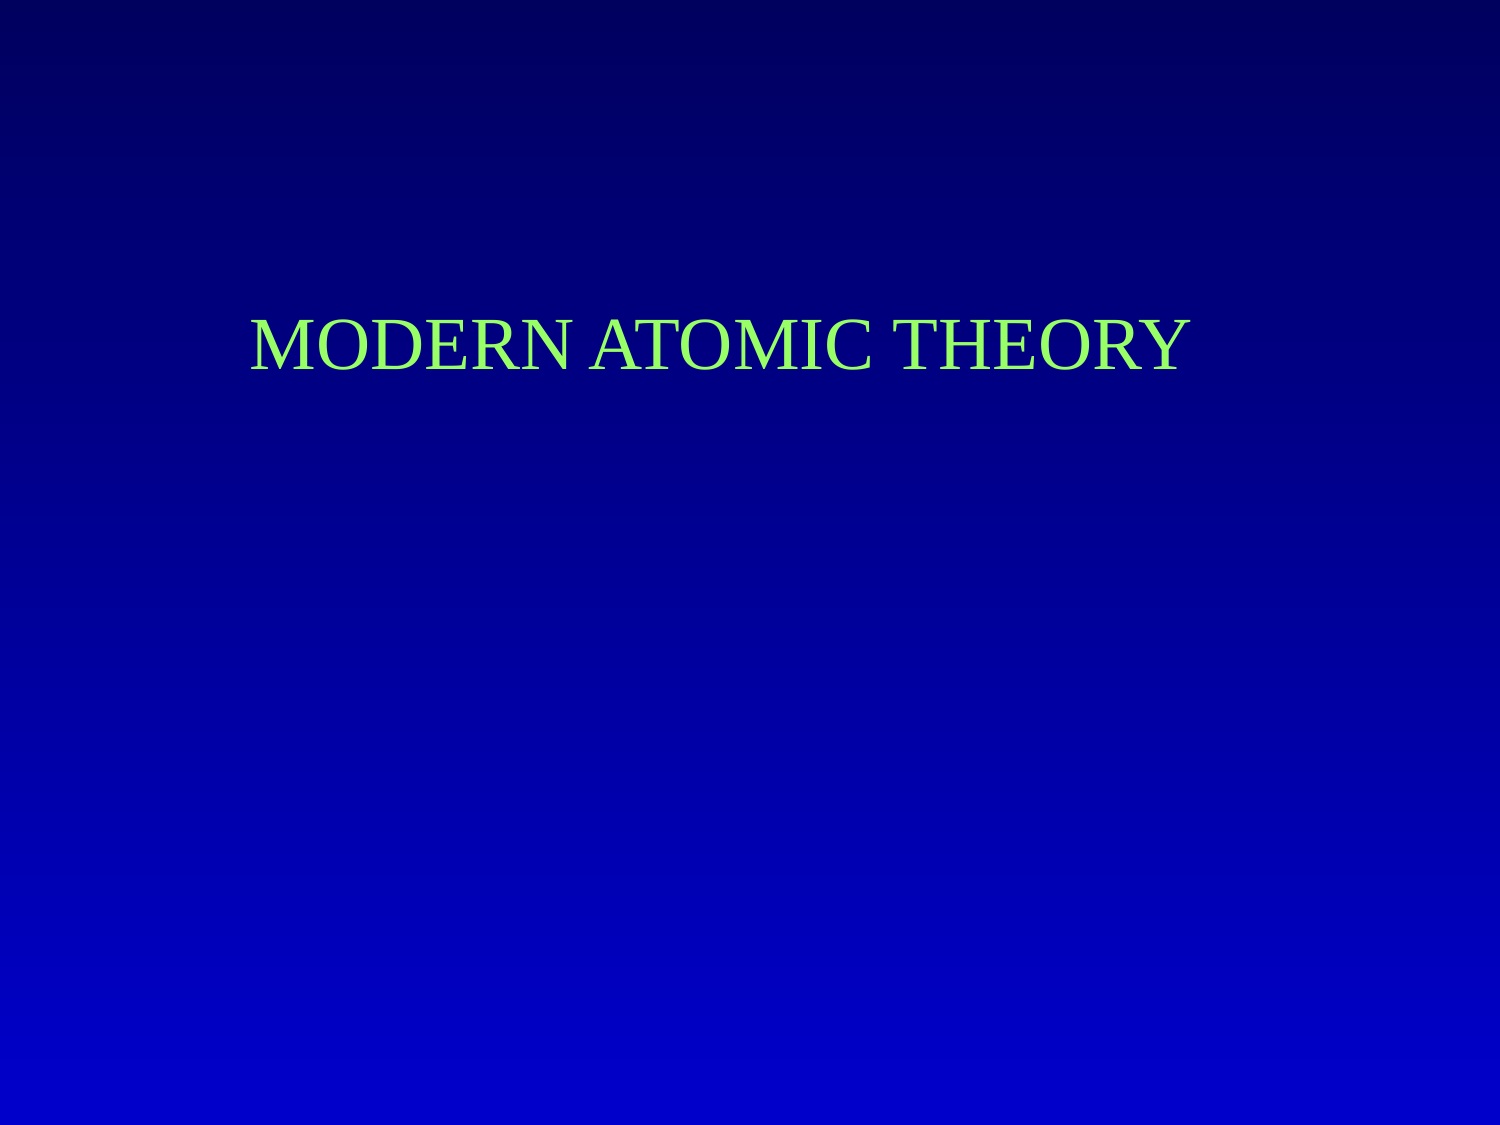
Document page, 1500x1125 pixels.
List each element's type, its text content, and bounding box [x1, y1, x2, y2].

text_box MODERN ATOMIC THEORY [234, 287, 1209, 393]
